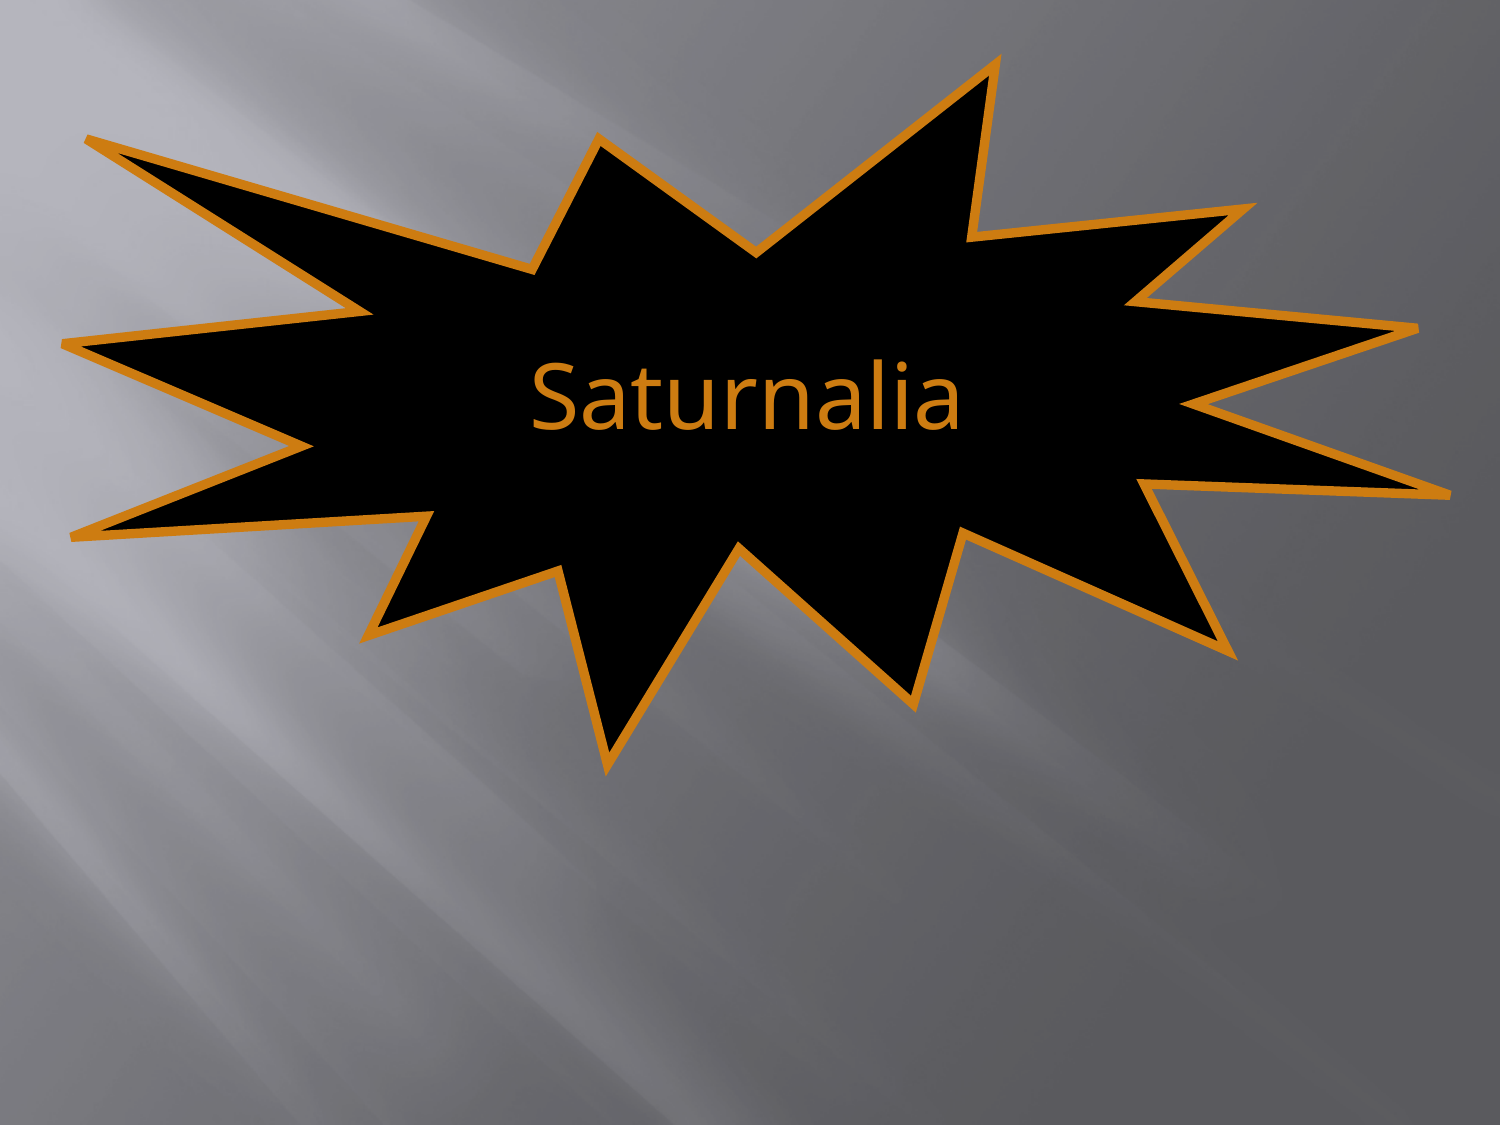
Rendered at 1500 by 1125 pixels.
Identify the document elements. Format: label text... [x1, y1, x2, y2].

text_box Saturnalia [62, 64, 1450, 765]
